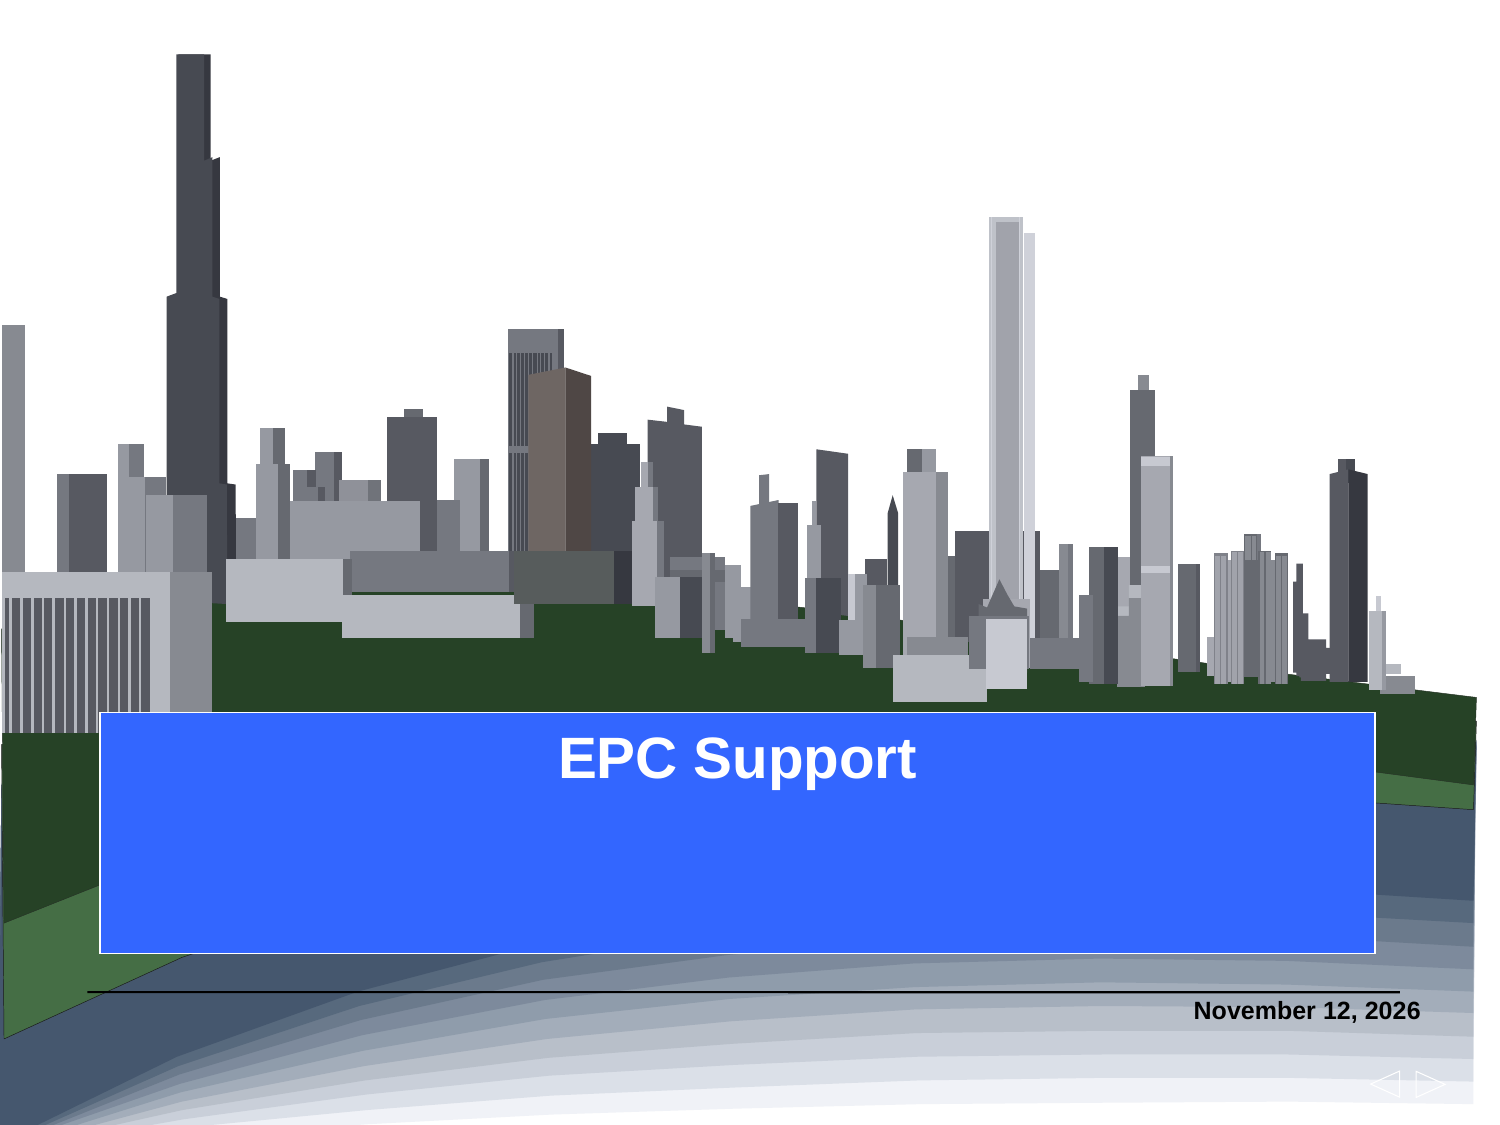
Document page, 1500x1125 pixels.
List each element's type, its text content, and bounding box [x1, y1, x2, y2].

title EPC Support [99, 712, 1376, 954]
